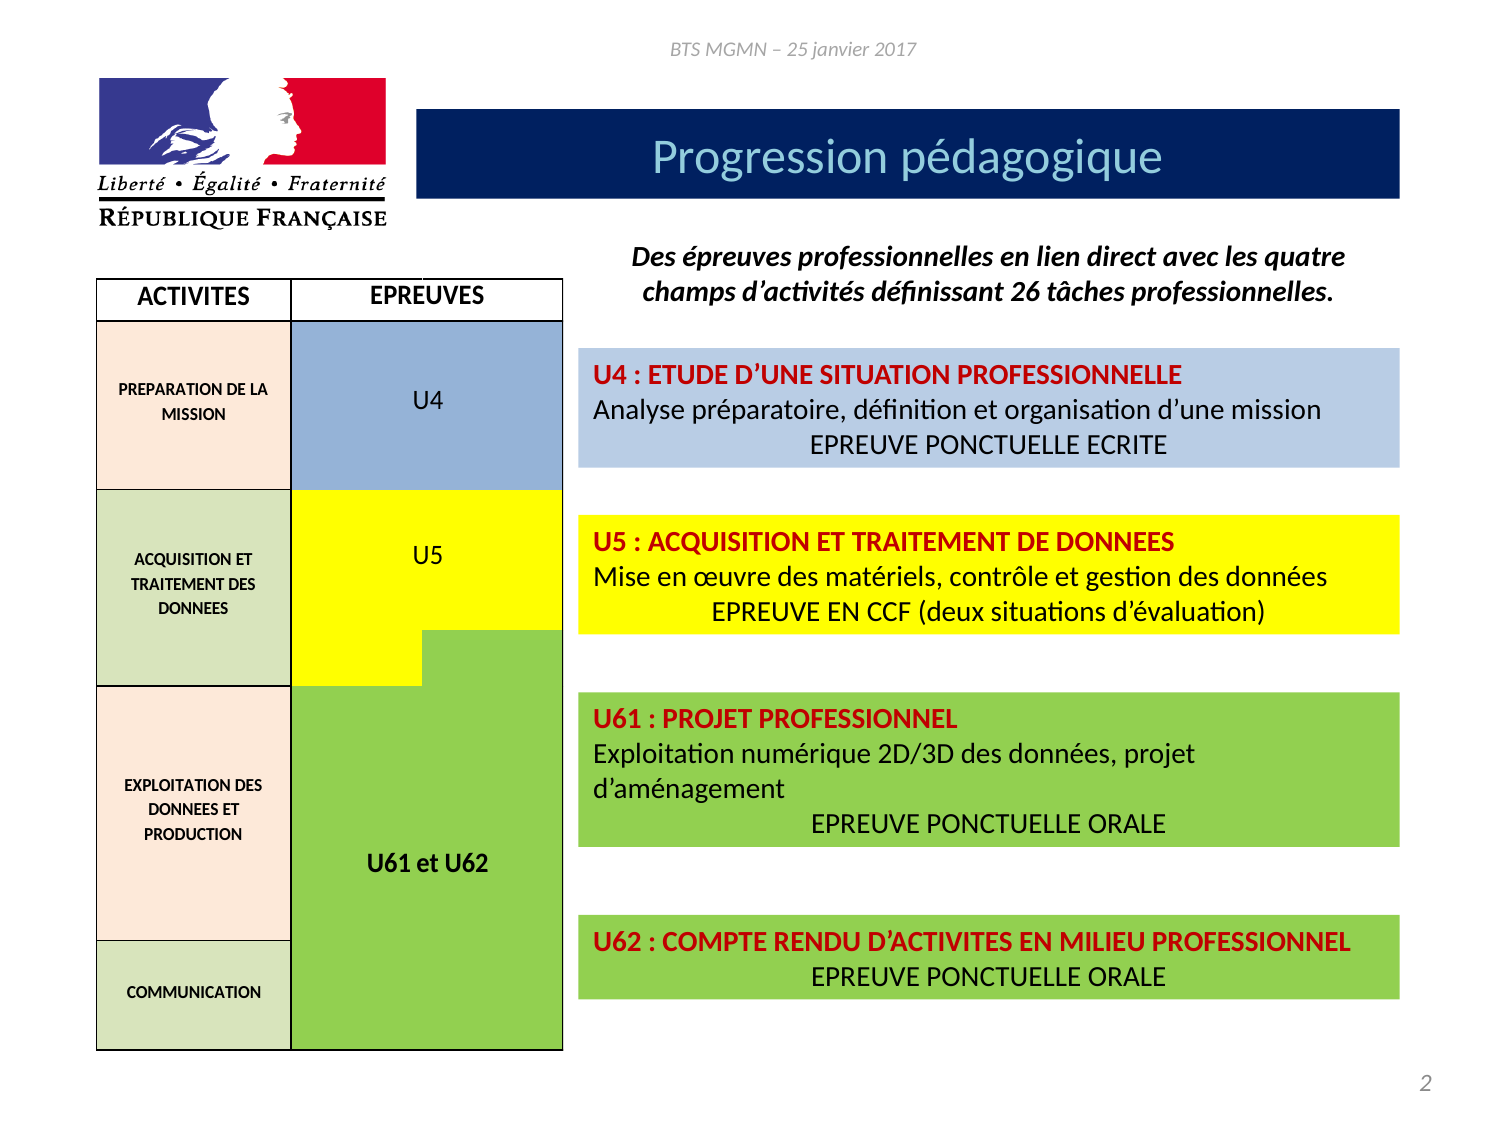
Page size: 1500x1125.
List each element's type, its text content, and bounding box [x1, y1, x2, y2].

text_box U4 : ETUDE D’UNE SITUATION PROFESSIONNELLE Analyse préparatoire, définition et organisation d’une mission EPREUVE PONCTUELLE ECRITE [578, 348, 1400, 468]
text_box U5 : ACQUISITION ET TRAITEMENT DE DONNEES Mise en œuvre des matériels, contrôle et gestion des données EPREUVE EN CCF (deux situations d’évaluation) [578, 514, 1400, 635]
text_box Des épreuves professionnelles en lien direct avec les quatre champs d’activités définissant 26 tâches professionnelles. [578, 229, 1400, 315]
text_box U62 : COMPTE RENDU D’ACTIVITES EN MILIEU PROFESSIONNEL EPREUVE PONCTUELLE ORALE [578, 914, 1400, 1000]
slide_number 2 [1096, 1051, 1447, 1112]
footer BTS MGMN – 25 janvier 2017 [555, 18, 1031, 79]
picture [64, 77, 417, 230]
text_box Progression pédagogique [422, 109, 1400, 199]
text_box U61 : PROJET PROFESSIONNEL Exploitation numérique 2D/3D des données, projet d’aménagement EPREUVE PONCTUELLE ORALE [578, 692, 1400, 847]
picture [95, 278, 565, 1052]
